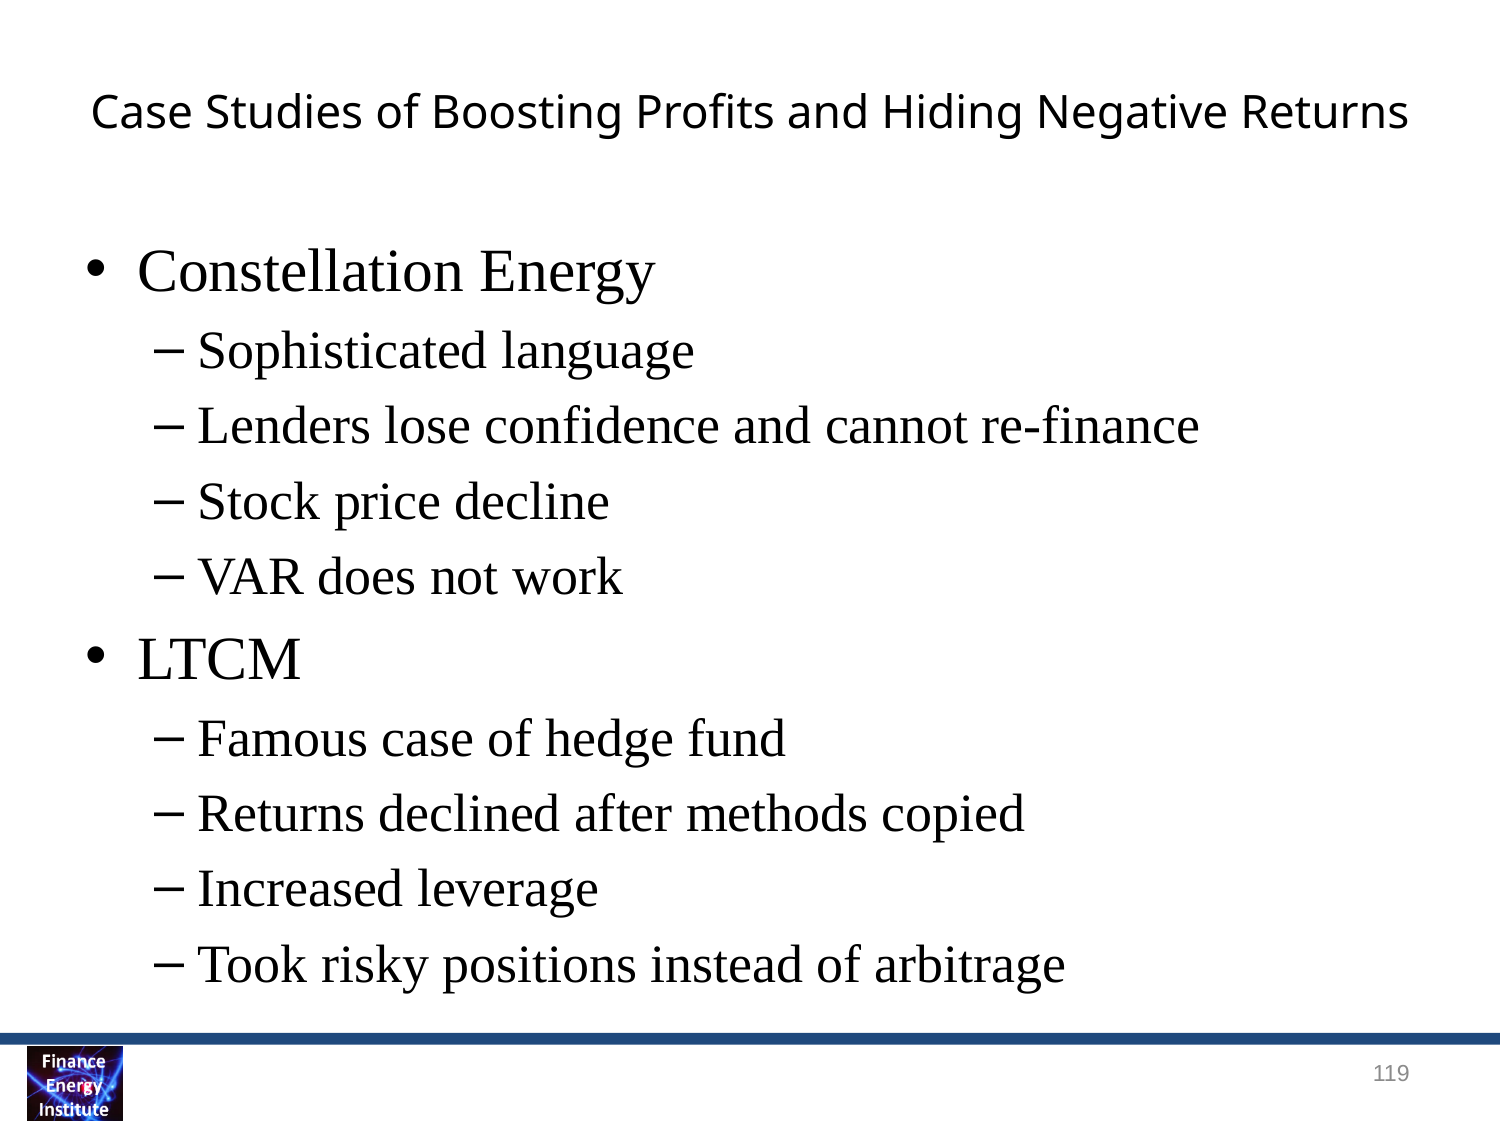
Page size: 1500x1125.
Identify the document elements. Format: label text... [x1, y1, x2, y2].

slide_number 119 [1074, 1042, 1425, 1103]
title Case Studies of Boosting Profits and Hiding Negative Returns [70, 56, 1430, 164]
picture [27, 1046, 123, 1121]
list Constellation Energy Sophisticated language Lenders lose confidence and cannot re-finance Stock price decline VAR does not work LTCM Famous case of hedge fund Returns declined after methods copied Increased leverage Took risky positions instead of arbitrage [70, 222, 1430, 1032]
